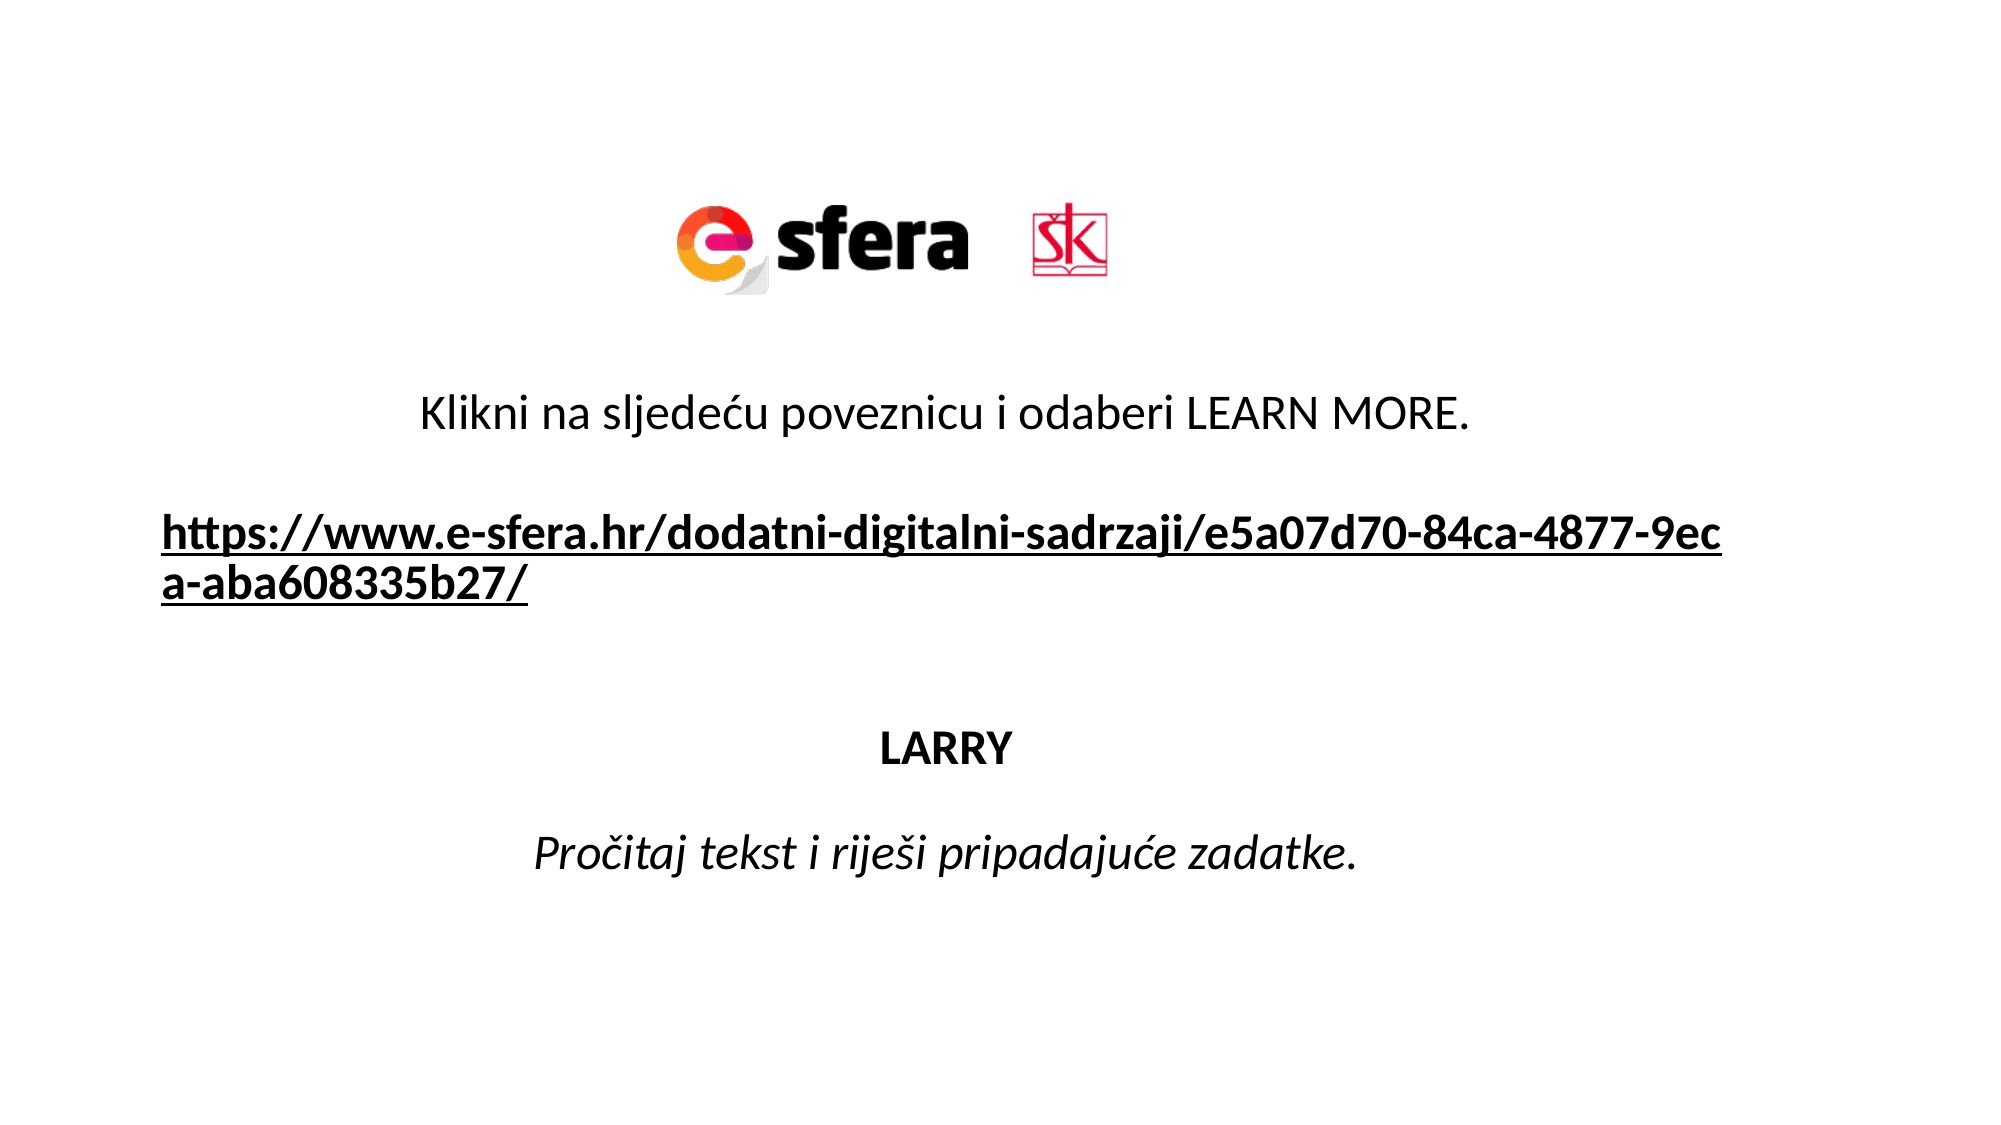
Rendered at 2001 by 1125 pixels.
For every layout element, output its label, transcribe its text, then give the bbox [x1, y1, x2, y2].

picture [651, 125, 1145, 373]
text_box Klikni na sljedeću poveznicu i odaberi LEARN MORE. https://www.e-sfera.hr/dodatni-digitalni-sadrzaji/e5a07d70-84ca-4877-9eca-aba608335b27/ LARRY Pročitaj tekst i riješi pripadajuće zadatke. [146, 372, 1746, 837]
